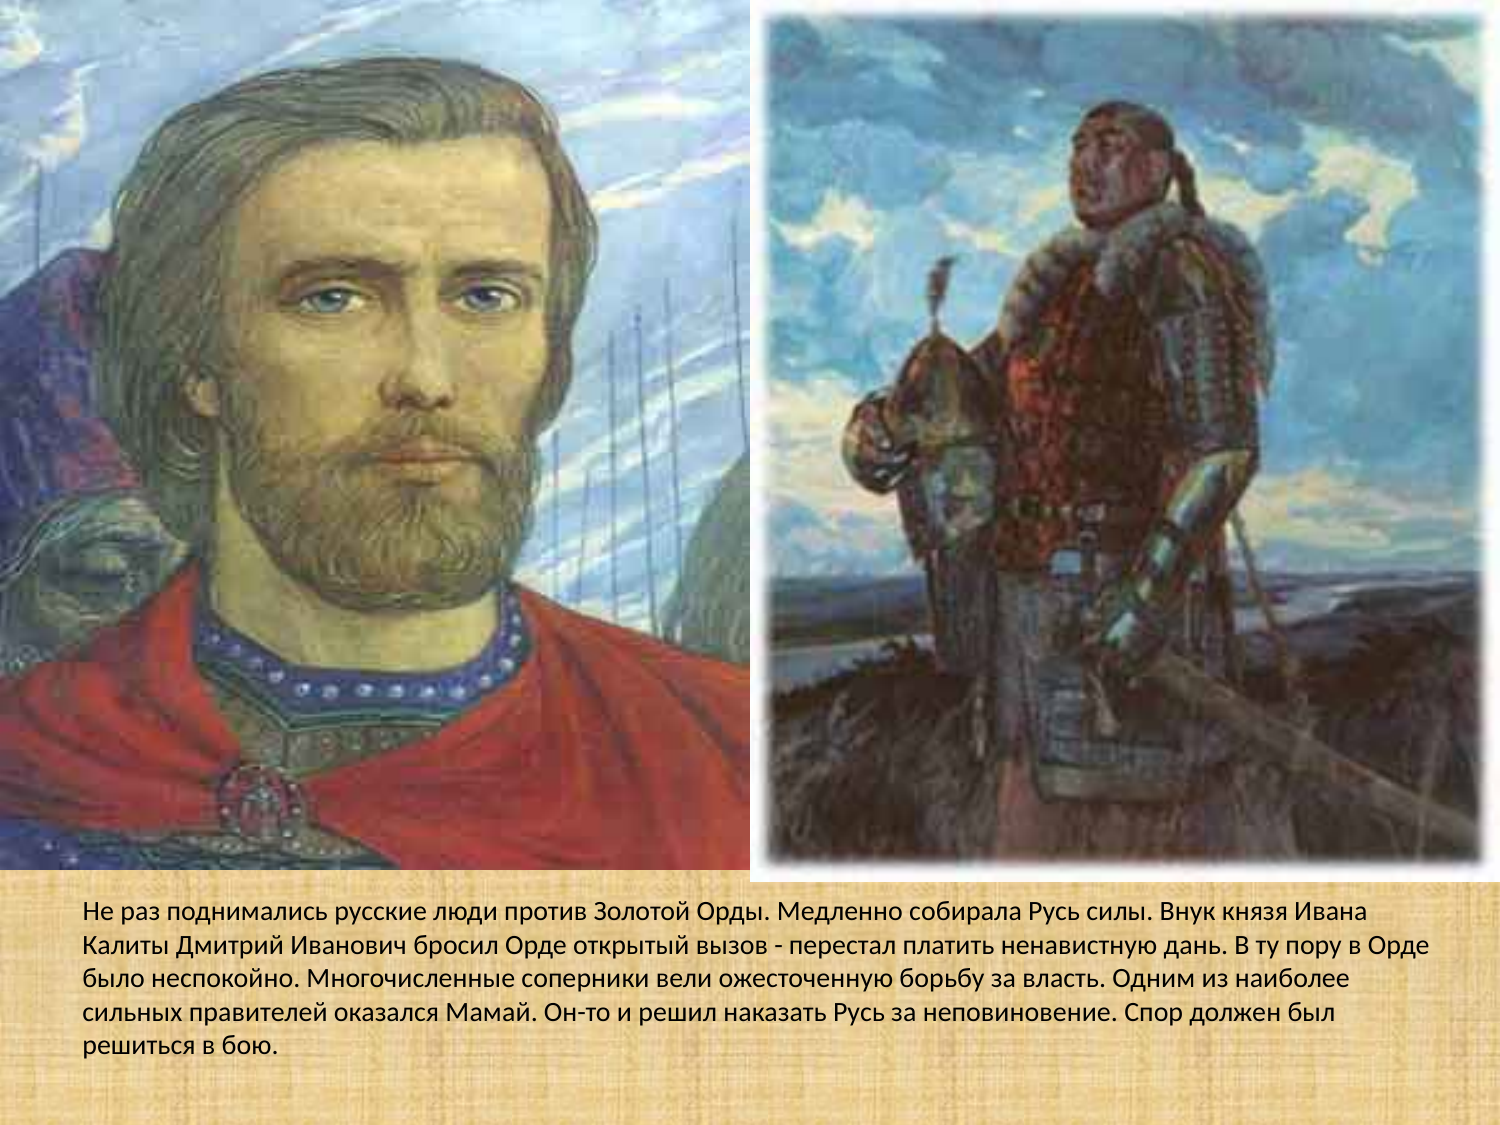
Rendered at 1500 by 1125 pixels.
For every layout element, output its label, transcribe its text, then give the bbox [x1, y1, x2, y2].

picture [0, 0, 1500, 1125]
list Не раз поднимались русские люди против Золотой Орды. Медленно собирала Русь силы. Внук князя Ивана Калиты Дмитрий Иванович бросил Орде открытый вызов - перестал платить ненавистную дань. В ту пору в Орде было неспокойно. Многочисленные соперники вели ожесточенную борьбу за власть. Одним из наиболее сильных правителей оказался Мамай. Он-то и решил наказать Русь за неповиновение. Спор должен был решиться в бою. [17, 878, 1471, 1071]
